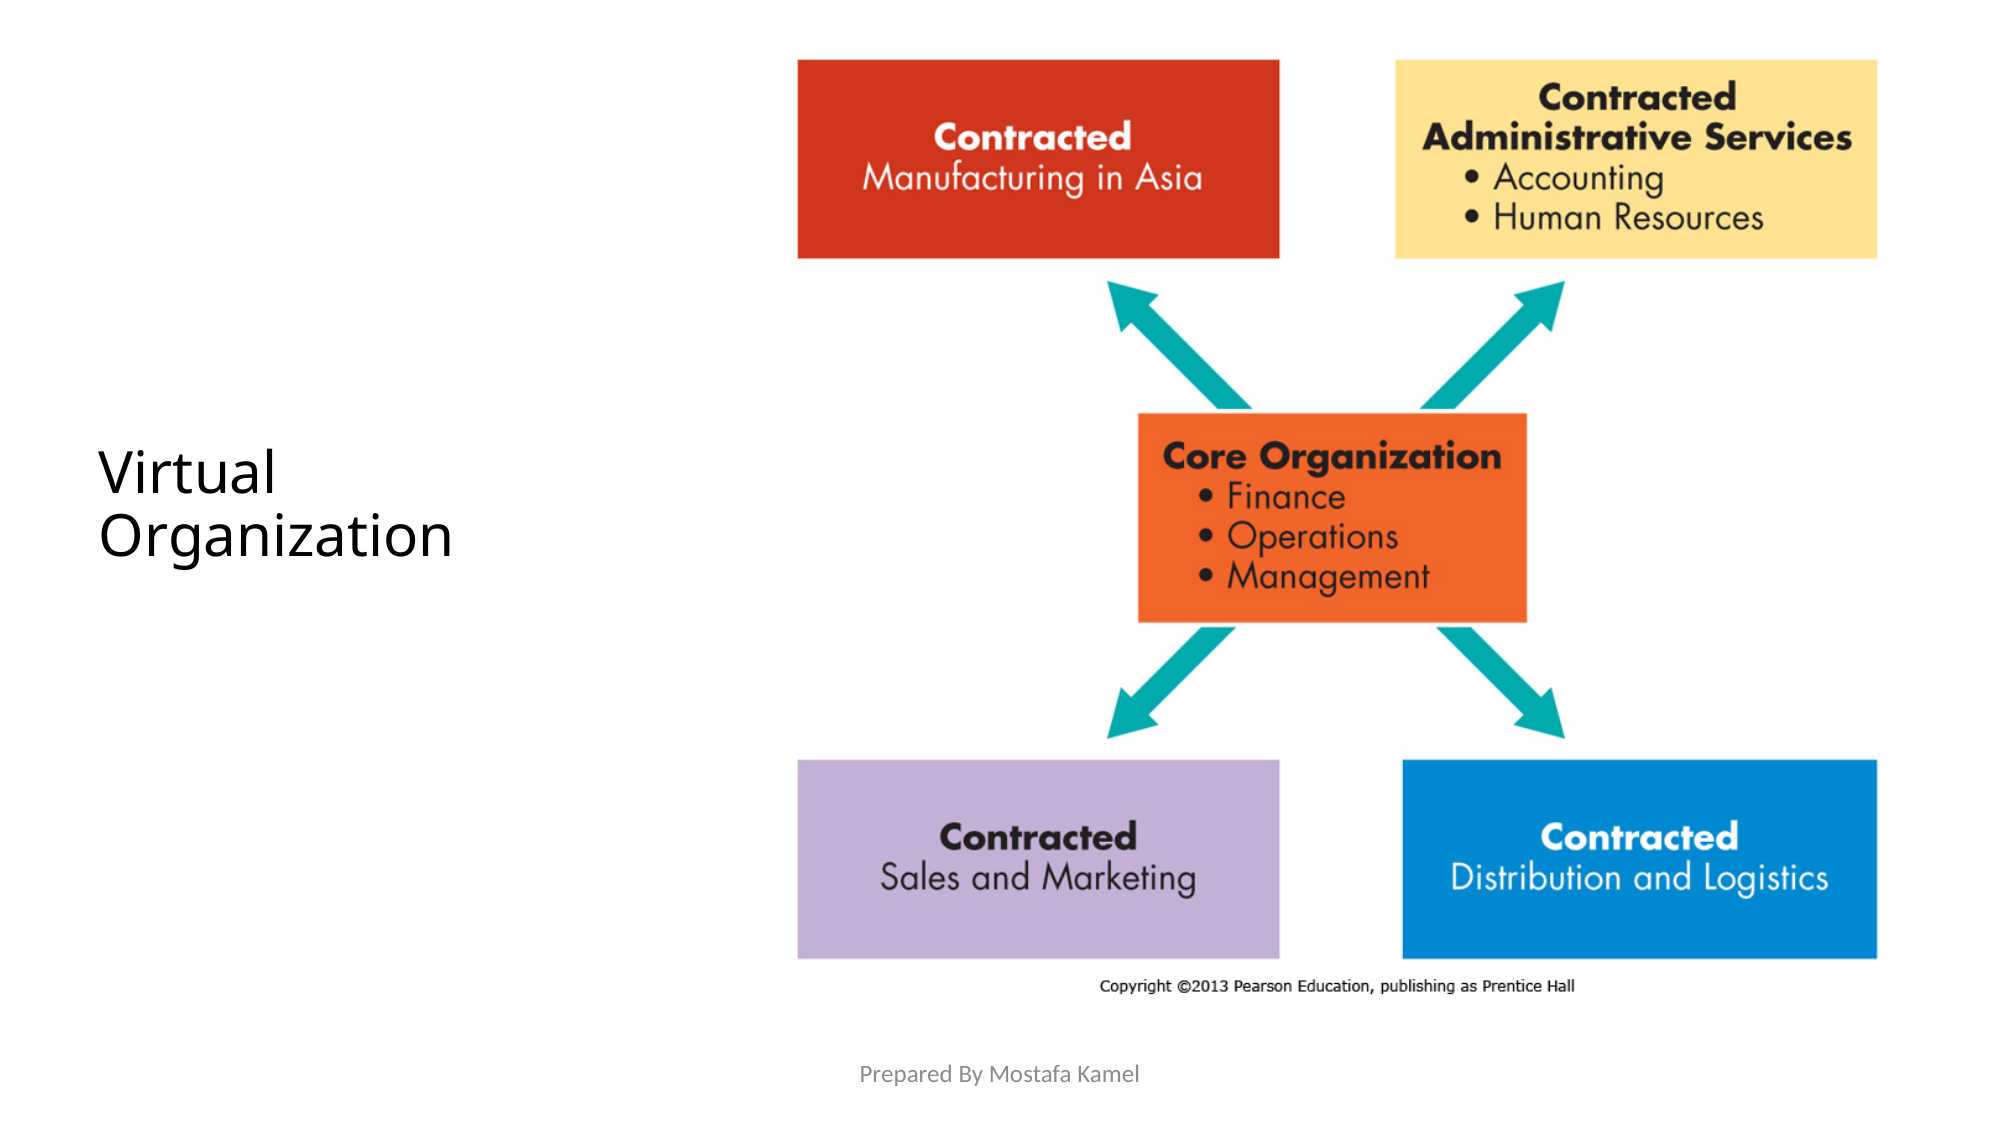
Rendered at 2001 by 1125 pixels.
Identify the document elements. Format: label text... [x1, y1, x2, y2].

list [797, 59, 1878, 1009]
footer Prepared By Mostafa Kamel [662, 1042, 1338, 1103]
title Virtual Organization [84, 397, 624, 615]
